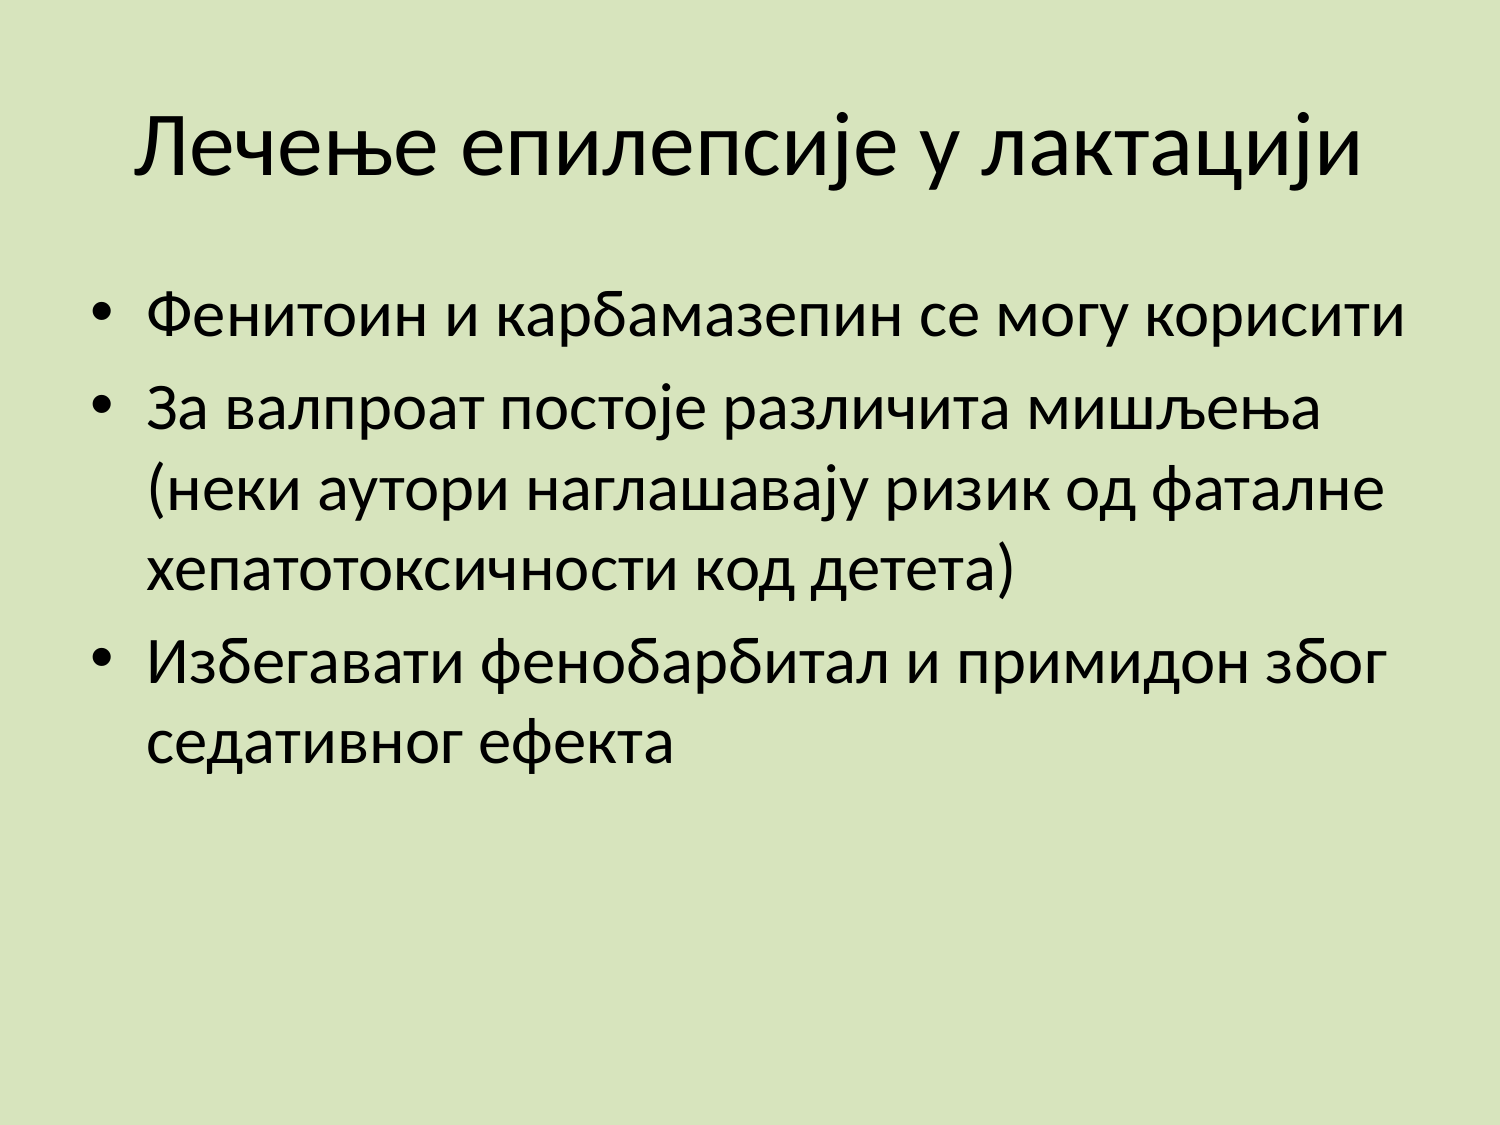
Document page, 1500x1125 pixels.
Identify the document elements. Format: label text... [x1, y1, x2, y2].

list Фенитоин и карбамазепин се могу корисити За валпроат постоје различита мишљења (неки аутори наглашавају ризик од фаталне хепатотоксичности код детета) Избегавати фенобарбитал и примидон због седативног ефекта [74, 262, 1426, 1006]
title Лечење епилепсије у лактацији [74, 44, 1426, 233]
